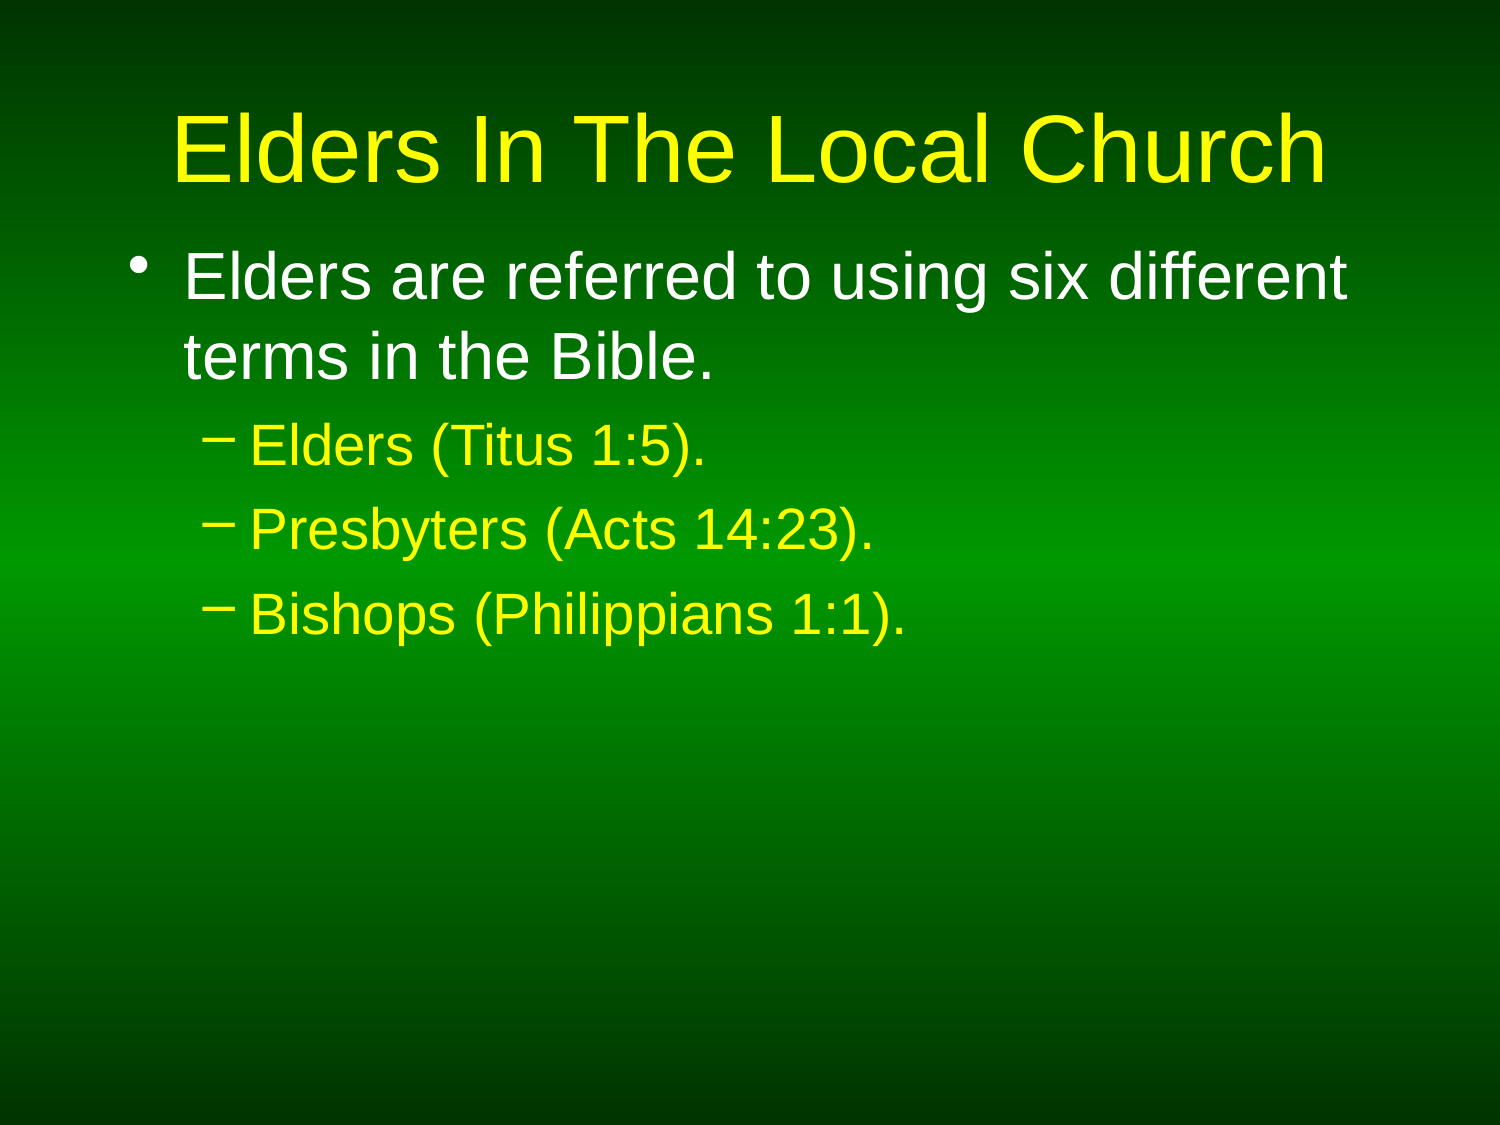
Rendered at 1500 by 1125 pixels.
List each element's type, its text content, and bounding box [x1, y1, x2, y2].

list Elders are referred to using six different terms in the Bible. Elders (Titus 1:5). Presbyters (Acts 14:23). Bishops (Philippians 1:1). [112, 224, 1463, 1088]
title Elders In The Local Church [37, 50, 1463, 238]
